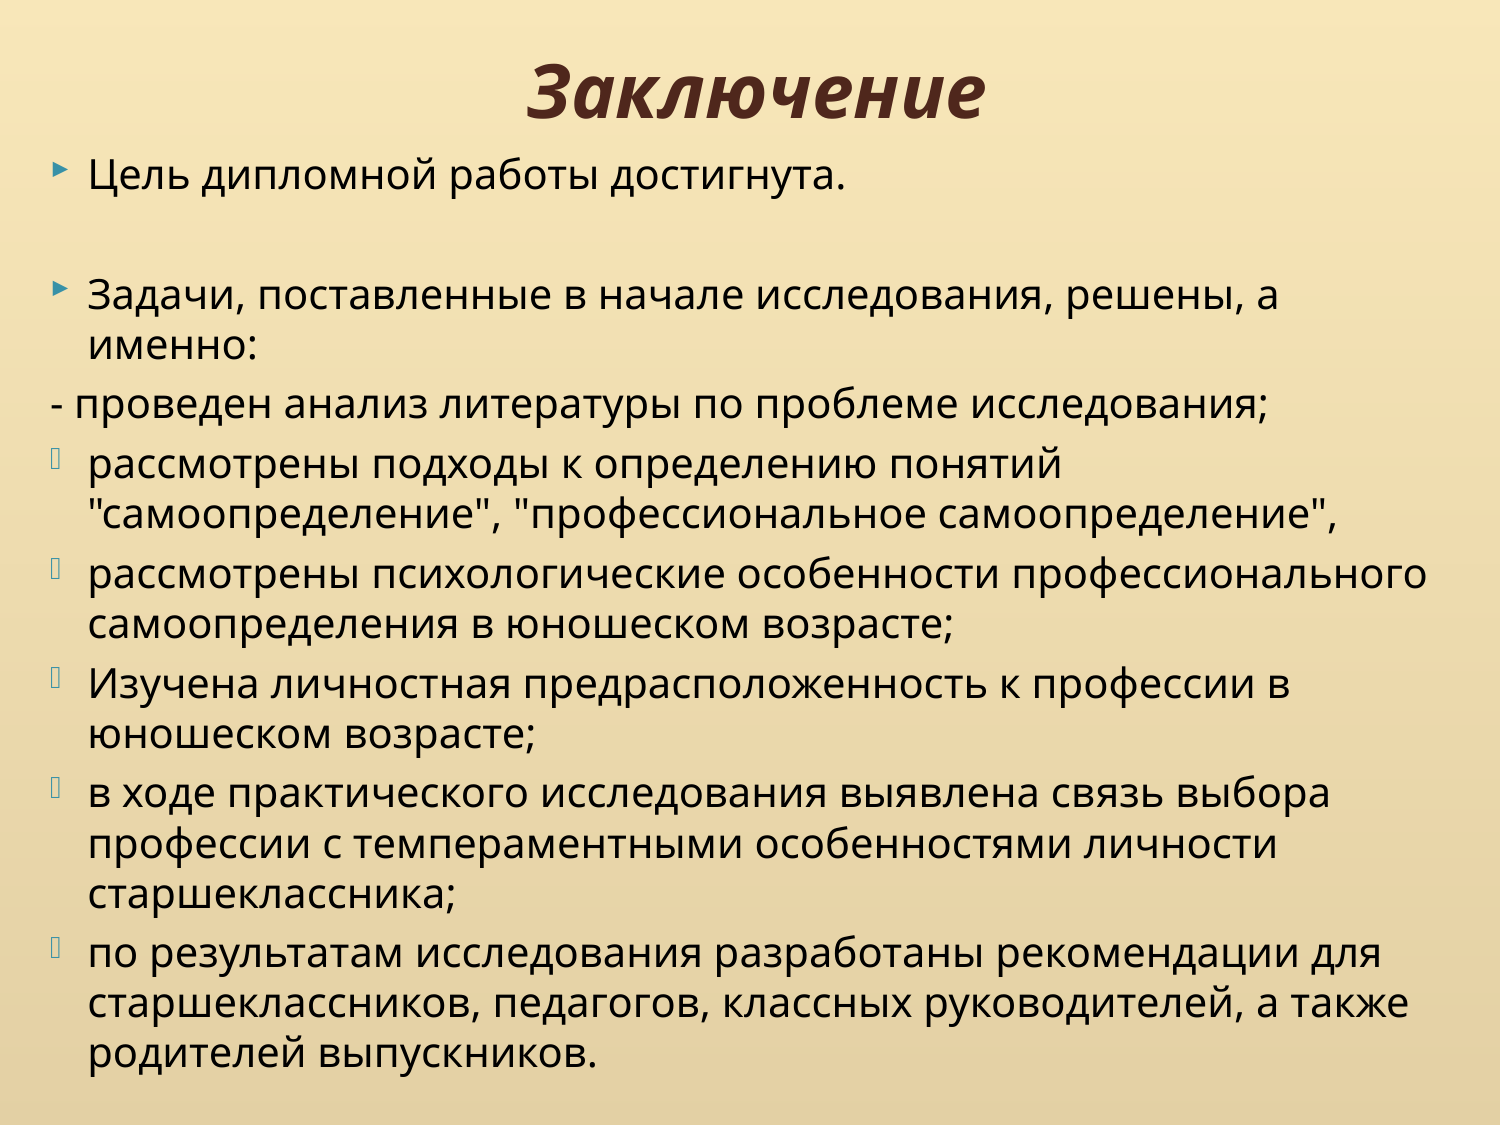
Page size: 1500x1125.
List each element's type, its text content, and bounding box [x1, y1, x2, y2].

title Заключение [82, 23, 1432, 140]
list Цель дипломной работы достигнута. Задачи, поставленные в начале исследования, решены, а именно: - проведен анализ литературы по проблеме исследования; рассмотрены подходы к определению понятий "самоопределение", "профессиональное самоопределение", рассмотрены психологические особенности профессионального самоопределения в юношеском возрасте; Изучена личностная предрасположенность к профессии в юношеском возрасте; в ходе практического исследования выявлена связь выбора профессии с темпераментными особенностями личности старшеклассника; по результатам исследования разработаны рекомендации для старшеклассников, педагогов, классных руководителей, а также родителей выпускников. [35, 140, 1465, 1090]
